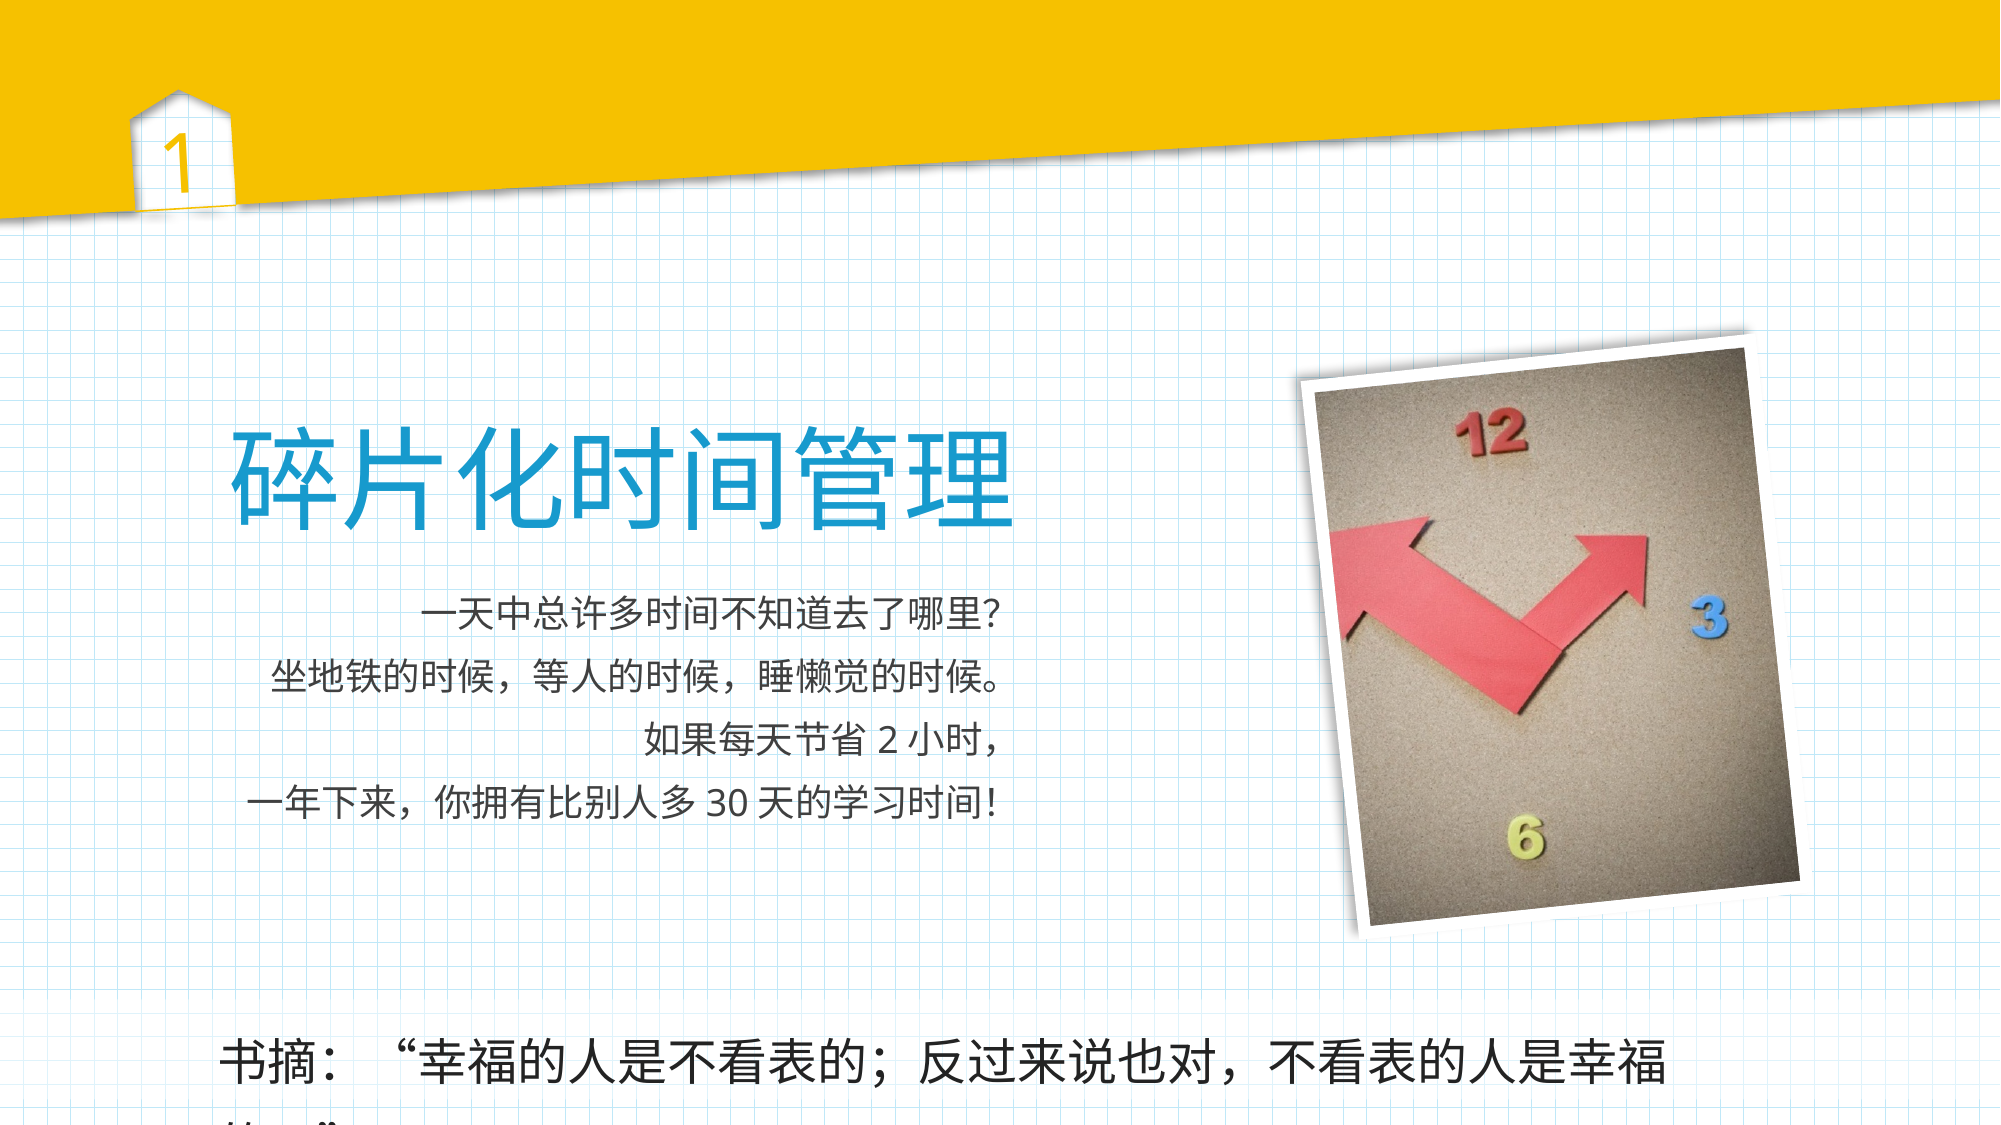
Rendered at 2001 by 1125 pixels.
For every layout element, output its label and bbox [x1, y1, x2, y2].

text_box [209, 401, 1035, 828]
text_box [0, 999, 2000, 1100]
picture [1315, 348, 1800, 925]
text_box [0, 0, 2000, 219]
